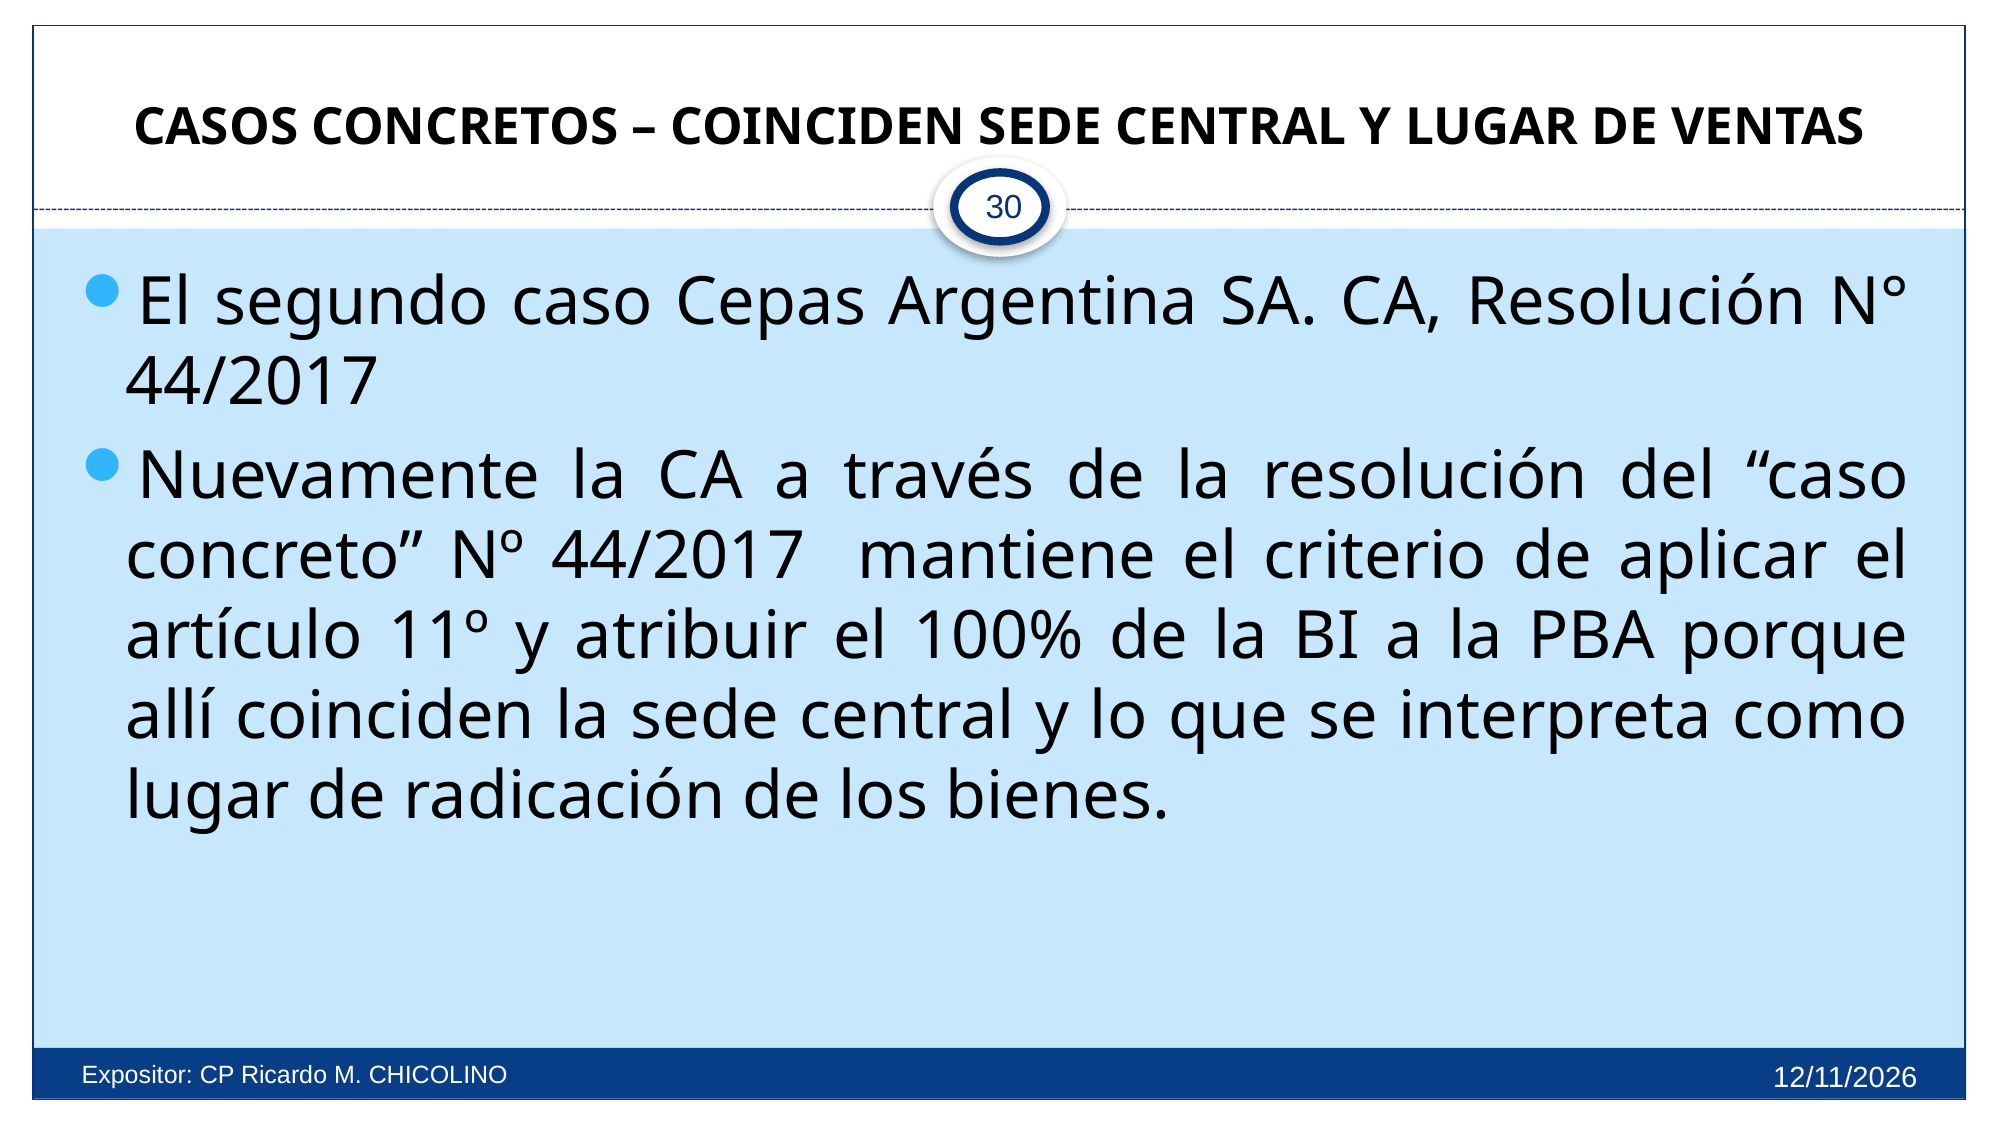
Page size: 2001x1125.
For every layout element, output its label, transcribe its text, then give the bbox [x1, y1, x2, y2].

slide_number 30 [954, 168, 1055, 241]
footer Expositor: CP Ricardo M. CHICOLINO [66, 1051, 850, 1112]
list El segundo caso Cepas Argentina SA. CA, Resolución N° 44/2017 Nuevamente la CA a través de la resolución del “caso concreto” Nº 44/2017 mantiene el criterio de aplicar el artículo 11º y atribuir el 100% de la BI a la PBA porque allí coinciden la sede central y lo que se interpreta como lugar de radicación de los bienes. [66, 250, 1926, 1001]
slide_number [1266, 1050, 1933, 1111]
title CASOS CONCRETOS – COINCIDEN SEDE CENTRAL Y LUGAR DE VENTAS [65, 37, 1933, 162]
